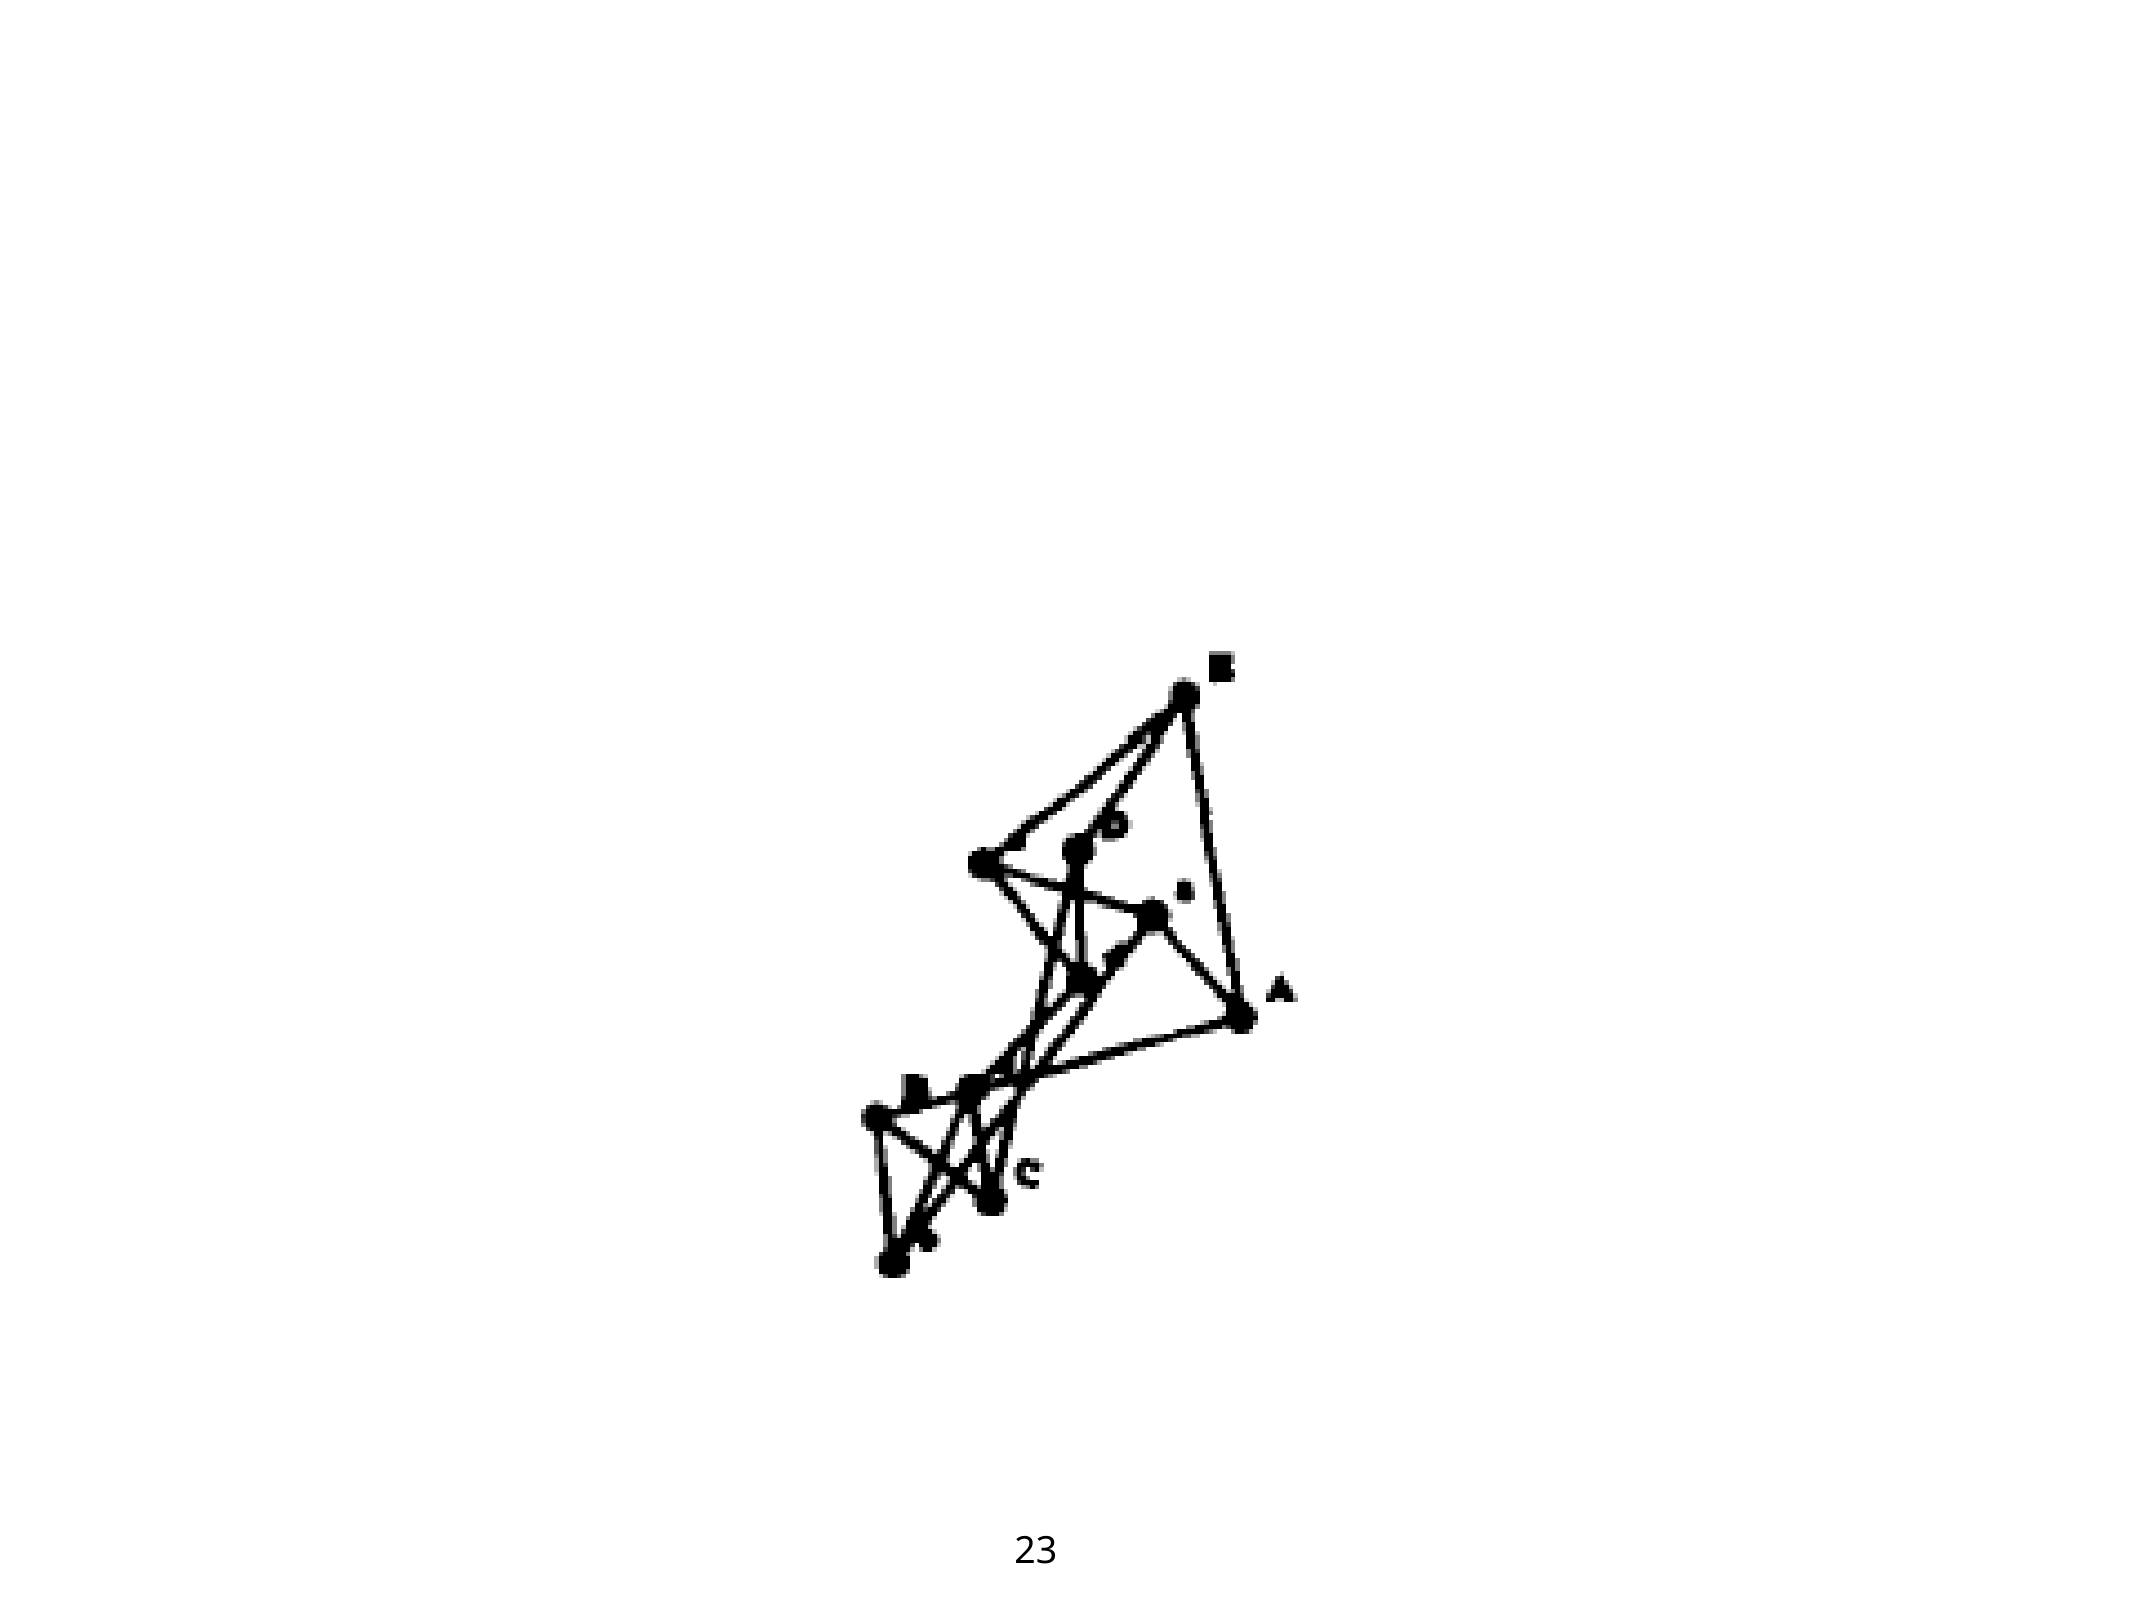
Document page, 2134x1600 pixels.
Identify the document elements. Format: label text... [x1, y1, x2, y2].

picture [826, 629, 1307, 1311]
slide_number 23 [1004, 1517, 1067, 1581]
